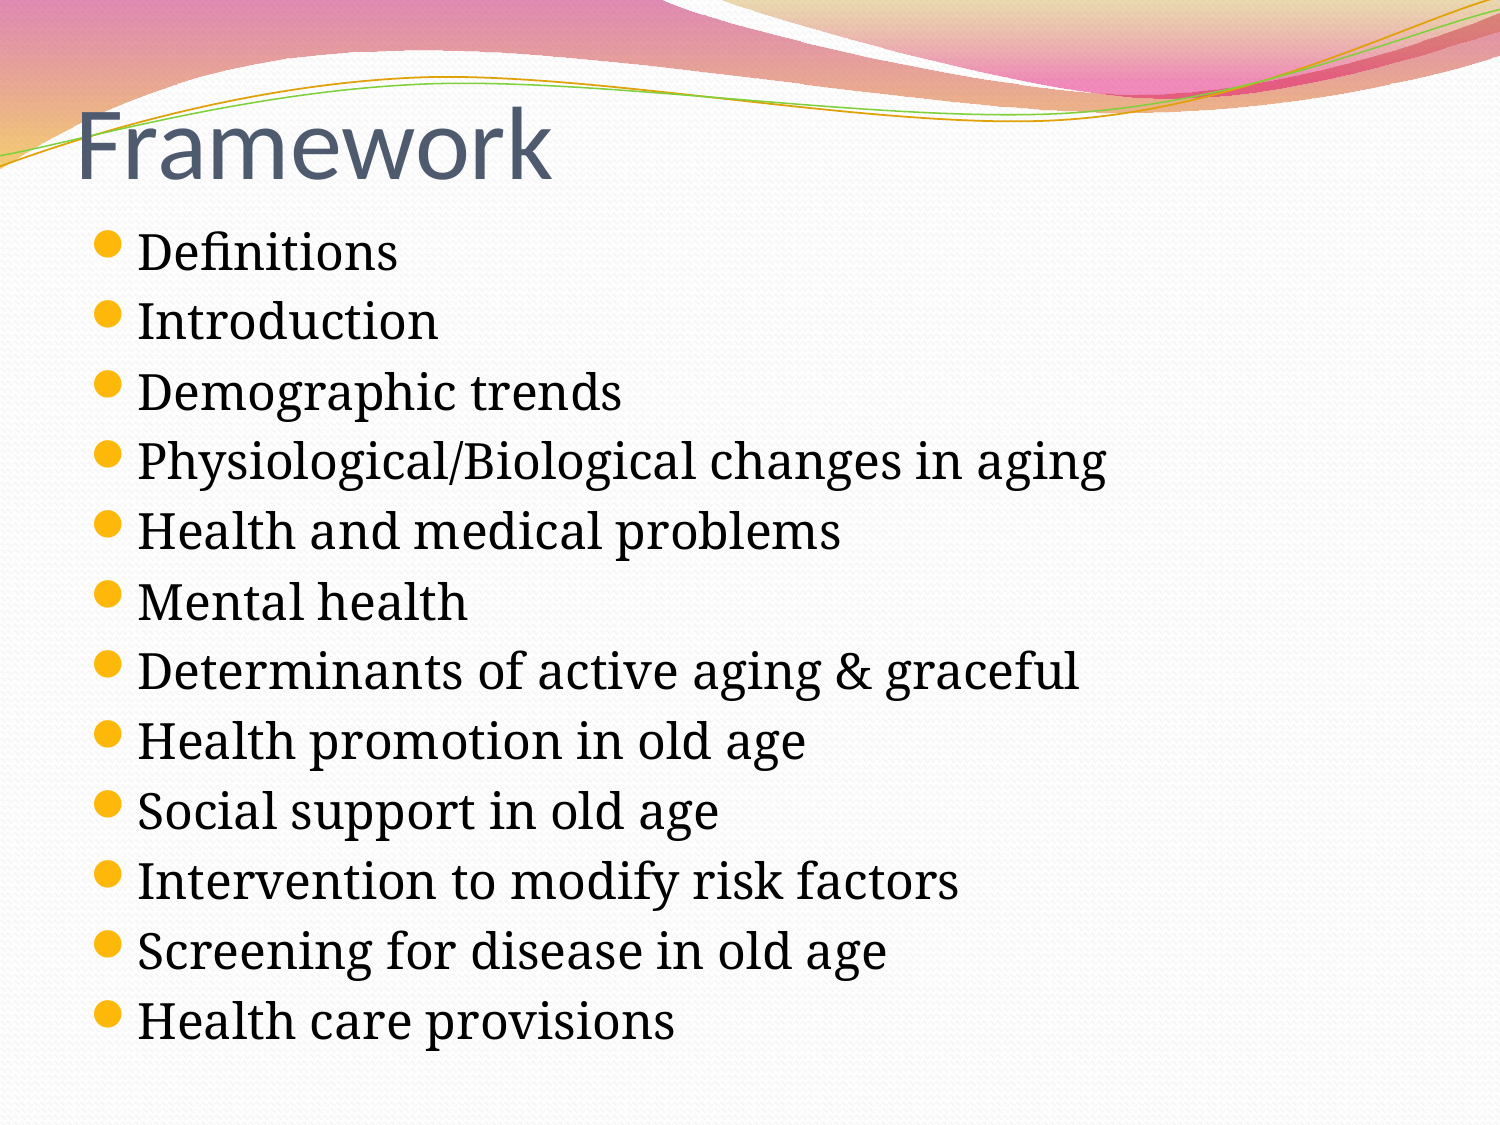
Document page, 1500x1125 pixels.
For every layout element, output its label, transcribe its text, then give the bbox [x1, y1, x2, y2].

list Definitions Introduction Demographic trends Physiological/Biological changes in aging Health and medical problems Mental health Determinants of active aging & graceful Health promotion in old age Social support in old age Intervention to modify risk factors Screening for disease in old age Health care provisions [74, 212, 1426, 933]
title Framework [74, 12, 1426, 201]
